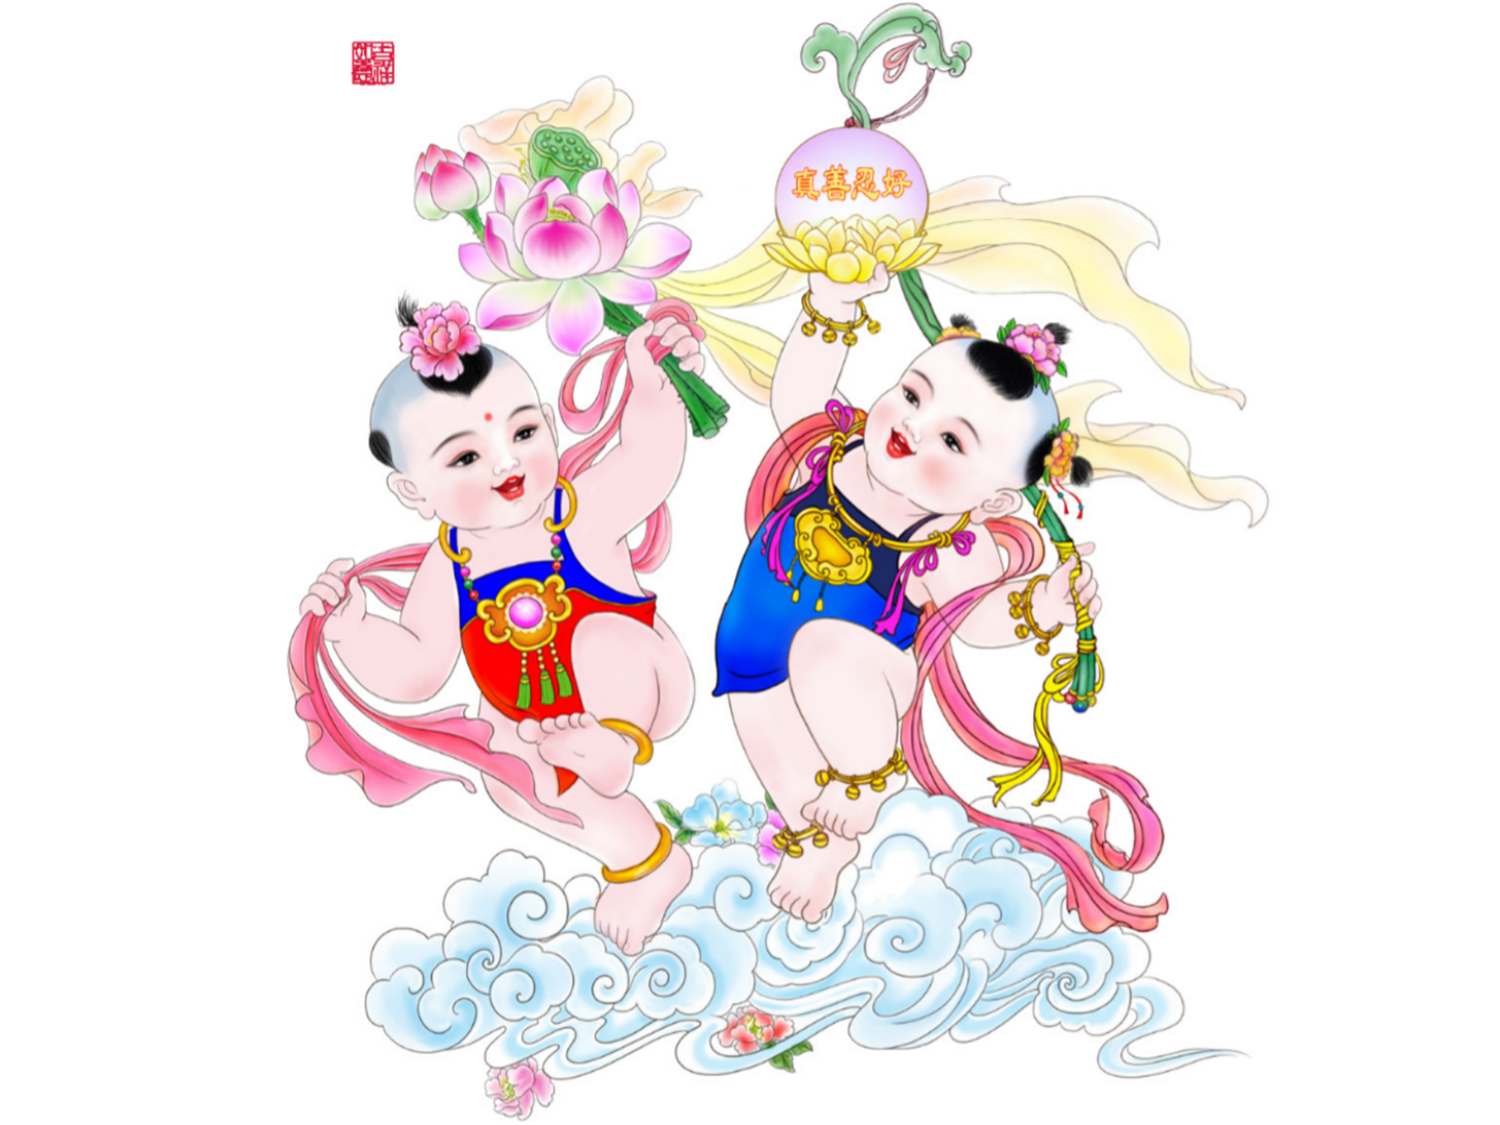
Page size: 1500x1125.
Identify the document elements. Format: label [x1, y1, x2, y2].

picture [159, 0, 1370, 1125]
